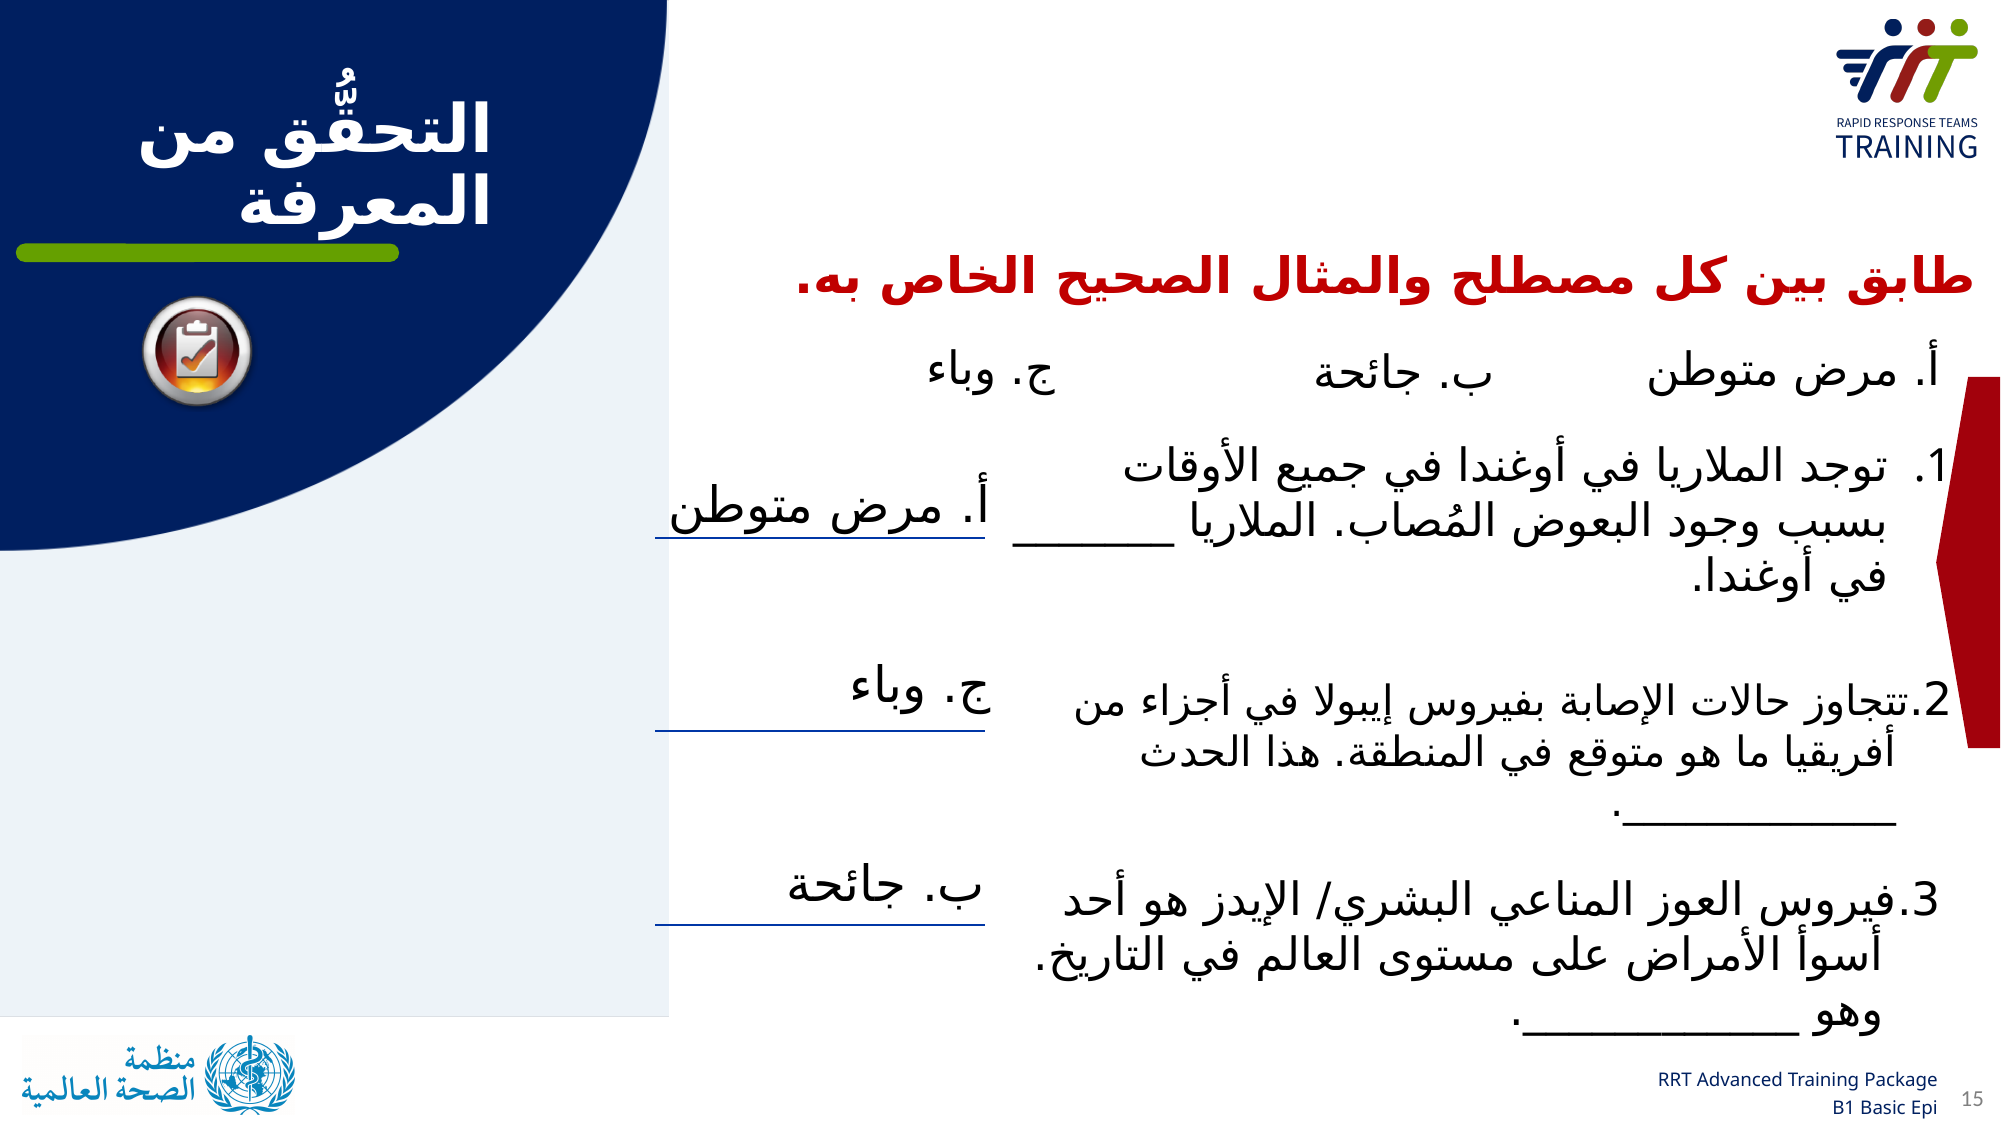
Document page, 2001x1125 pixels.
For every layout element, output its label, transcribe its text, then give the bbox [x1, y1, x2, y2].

text_box أ. مرض متوطن [1602, 332, 1949, 402]
picture [1835, 19, 1978, 167]
title التحقُّق من المعرفة [15, 87, 502, 245]
picture [0, 0, 669, 1018]
text_box [15, 243, 400, 263]
text_box 2. تتجاوز حالات الإصابة بفيروس إيبولا في أجزاء من أفريقيا ما هو متوقع في المنطقة. هذا الحدث _____________. [1000, 662, 1961, 833]
text_box ب. جائحة [1139, 334, 1503, 405]
text_box طابق بين كل مصطلح والمثال الصحيح الخاص به. [643, 236, 1985, 311]
text_box ج. وباء [705, 331, 1063, 402]
text_box توجد الملاريا في أوغندا في جميع الأوقات بسبب وجود البعوض المُصاب. الملاريا _______ في أوغندا. [1002, 428, 1963, 609]
picture [252, 1050, 258, 1059]
picture [22, 1035, 295, 1115]
text_box ب. جائحة [652, 844, 993, 919]
text_box أ. مرض متوطن [657, 465, 998, 541]
text_box ج. وباء [658, 644, 999, 720]
text_box 3. فيروس العوز المناعي البشري/ الإيدز هو أحد أسوأ الأمراض على مستوى العالم في التاريخ. وهو ____________. [998, 862, 1949, 1043]
